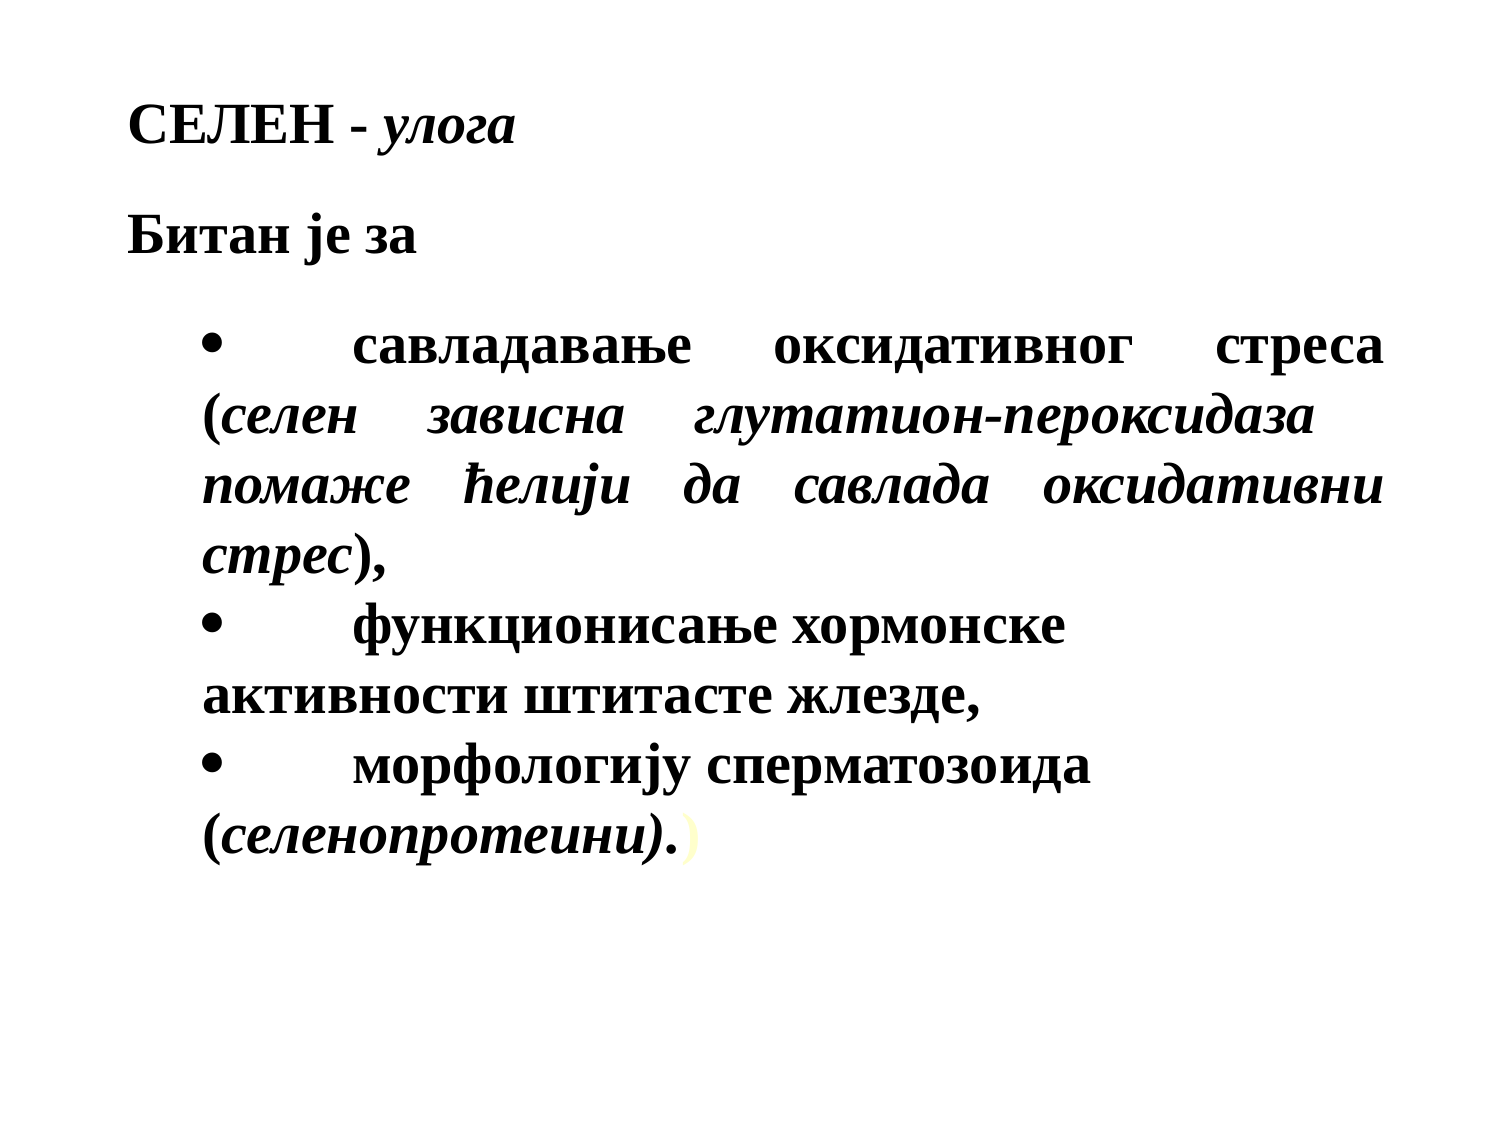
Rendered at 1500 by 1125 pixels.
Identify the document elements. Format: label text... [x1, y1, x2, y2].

text_box СЕЛЕН - улога Битан је за · савладавање оксидативног стреса (селен зависна глутатион-пероксидаза помаже ћелији да савлада оксидативни стрес), · функционисање хормонске активности штитасте жлезде, · морфологију сперматозоида (селенопротеини).) [112, 78, 1400, 873]
